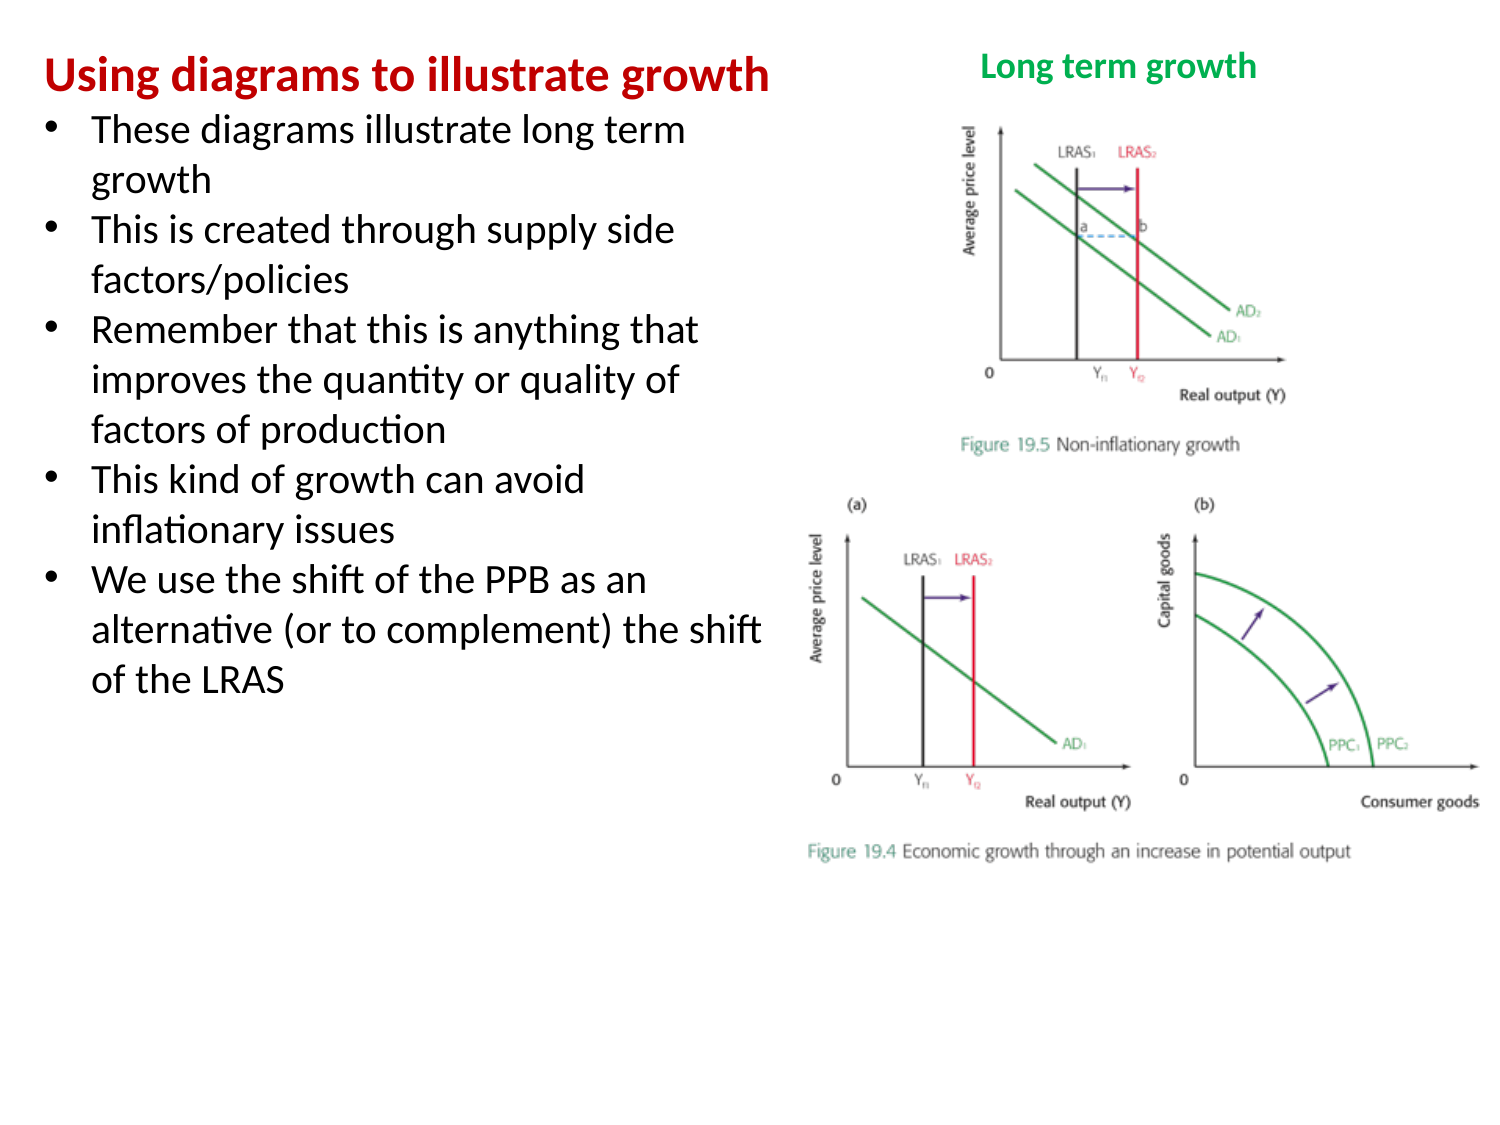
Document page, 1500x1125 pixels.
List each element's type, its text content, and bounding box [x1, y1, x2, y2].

picture [804, 495, 1480, 879]
text_box Using diagrams to illustrate growth These diagrams illustrate long term growth This is created through supply side factors/policies Remember that this is anything that improves the quantity or quality of factors of production This kind of growth can avoid inflationary issues We use the shift of the PPB as an alternative (or to complement) the shift of the LRAS [29, 34, 790, 759]
text_box Long term growth [965, 33, 1380, 94]
picture [957, 125, 1287, 474]
